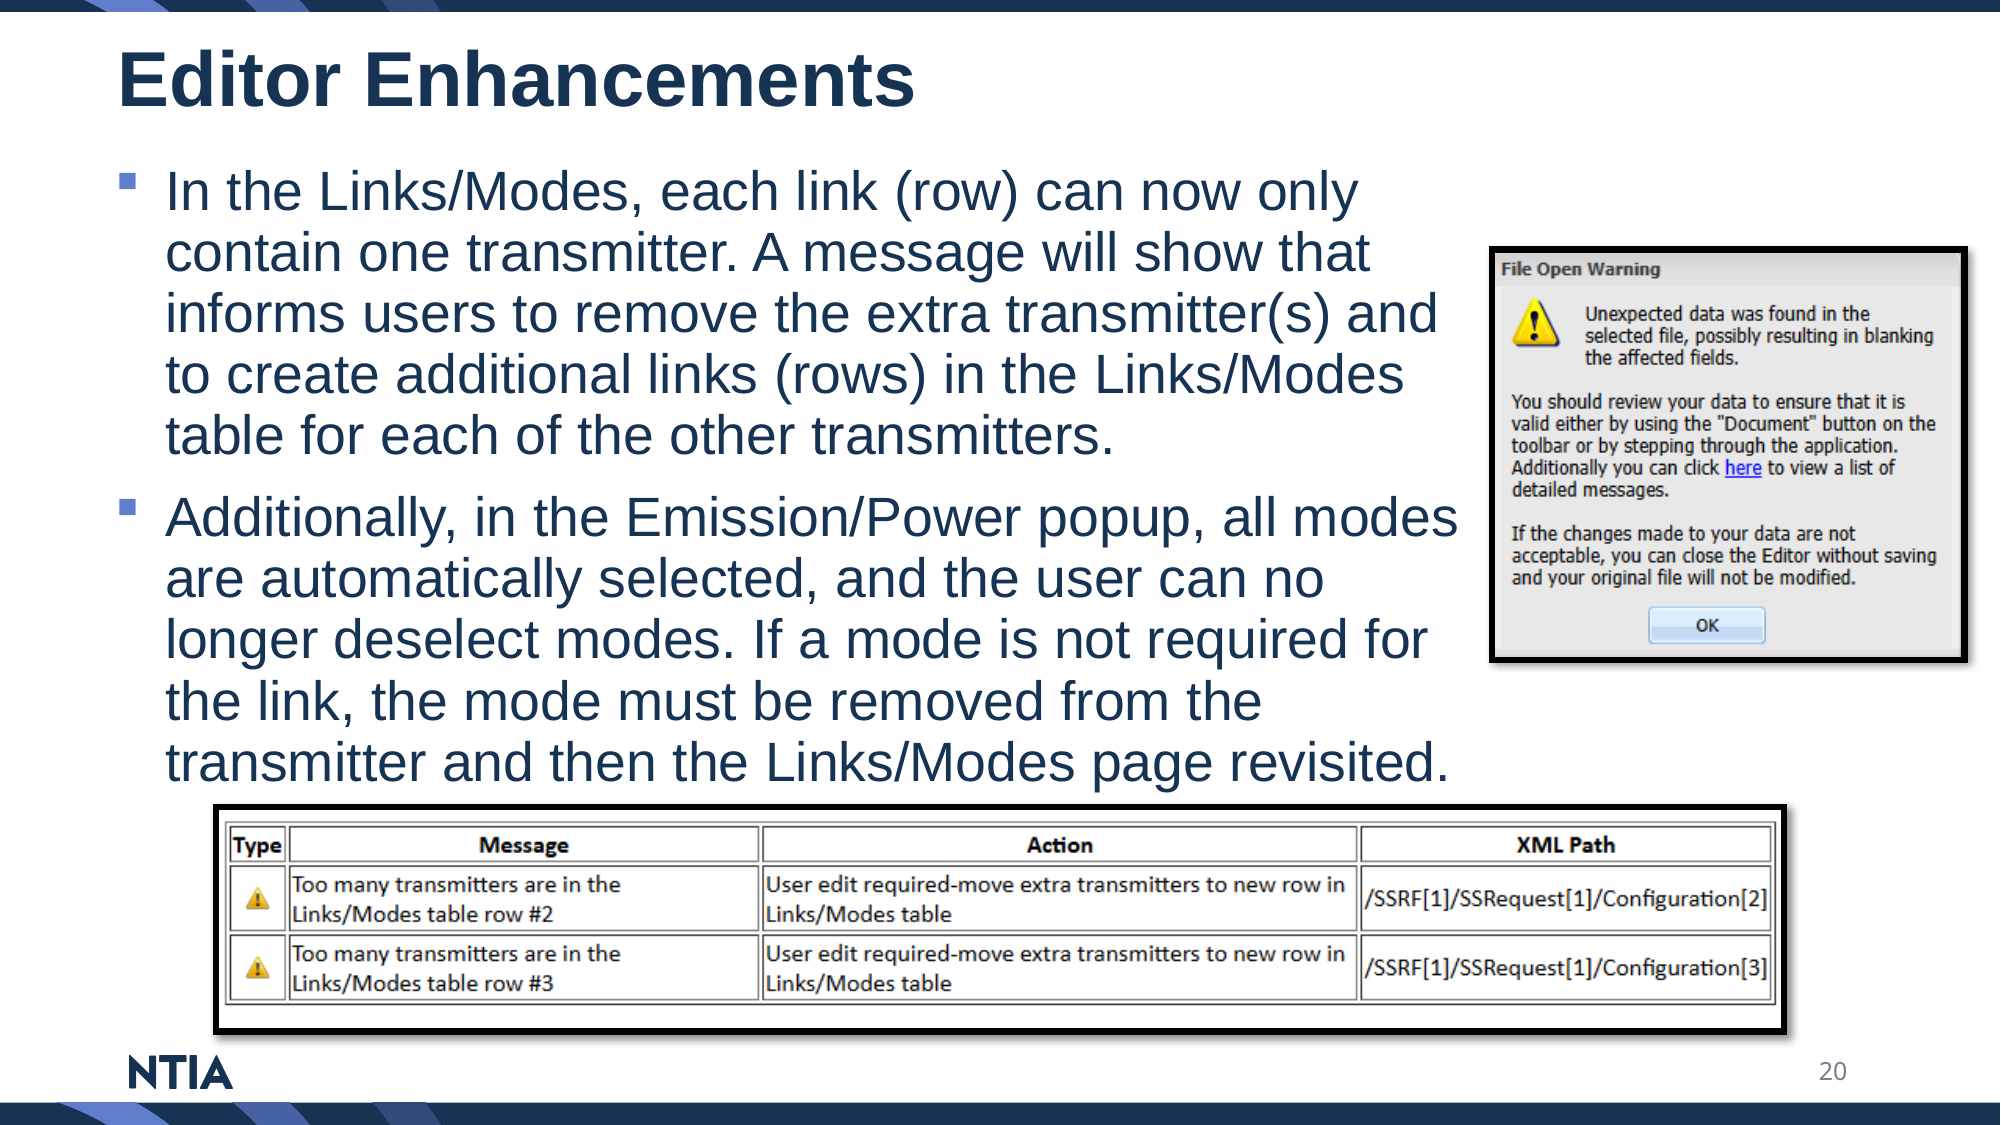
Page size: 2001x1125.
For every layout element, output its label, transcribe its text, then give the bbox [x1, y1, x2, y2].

slide_number 20 [1412, 1042, 1863, 1103]
title Editor Enhancements [99, 14, 938, 139]
picture [1494, 252, 1962, 658]
picture [218, 809, 1782, 1029]
picture [0, 1102, 471, 1125]
list In the Links/Modes, each link (row) can now only contain one transmitter. A message will show that informs users to remove the extra transmitter(s) and to create additional links (rows) in the Links/Modes table for each of the other transmitters. Additionally, in the Emission/Power popup, all modes are automatically selected, and the user can no longer deselect modes. If a mode is not required for the link, the mode must be removed from the transmitter and then the Links/Modes page revisited. [99, 152, 1479, 1029]
picture [0, 0, 471, 12]
picture [129, 1055, 233, 1089]
